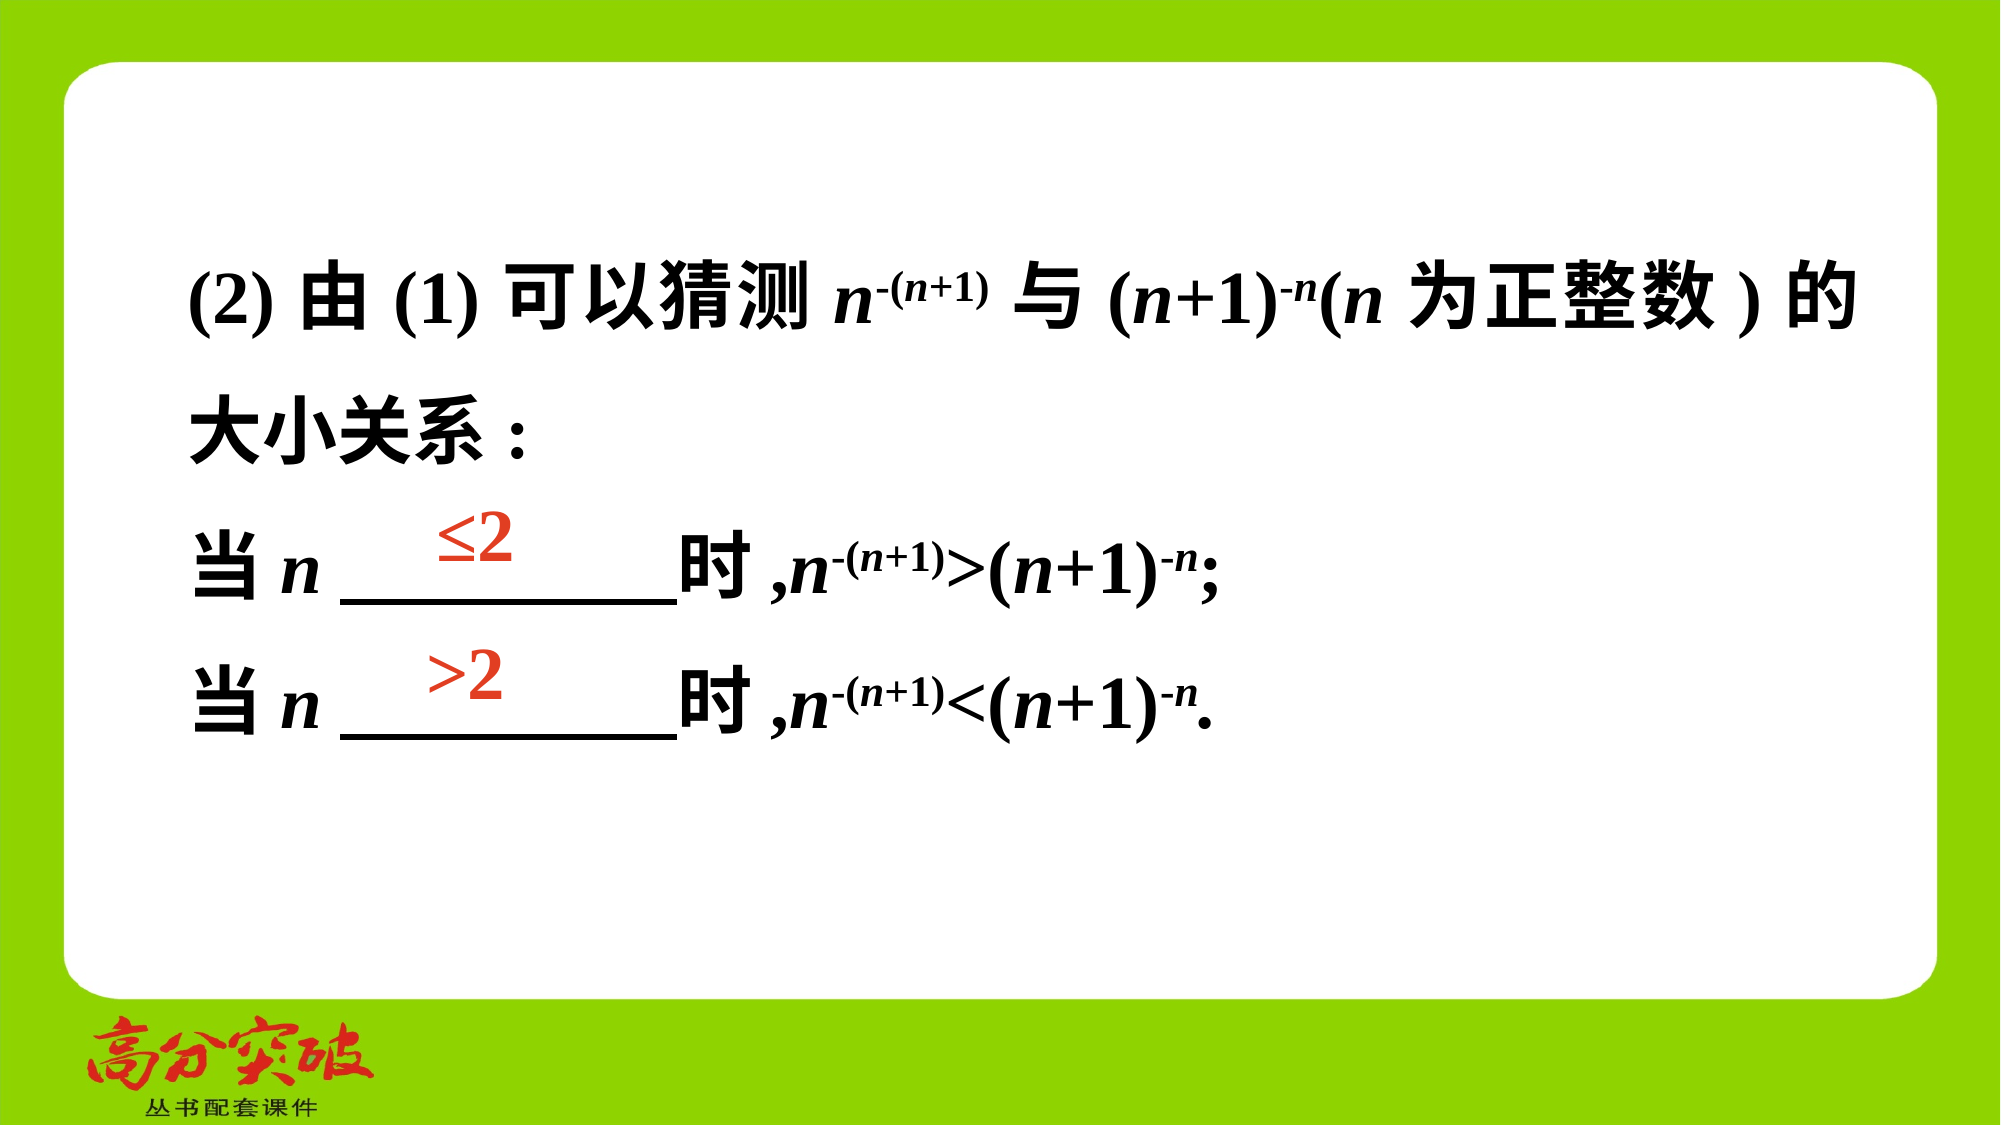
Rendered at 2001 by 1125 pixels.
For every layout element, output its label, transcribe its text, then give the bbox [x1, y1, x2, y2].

picture [0, 0, 2001, 1125]
text_box (2)由(1)可以猜测n-(n+1)与(n+1)-n(n为正整数)的大小关系: 当n 时,n-(n+1)>(n+1)-n; 当n 时,n-(n+1)<(n+1)-n. [173, 196, 1874, 752]
text_box ≤2 [421, 478, 531, 584]
text_box >2 [410, 617, 520, 723]
